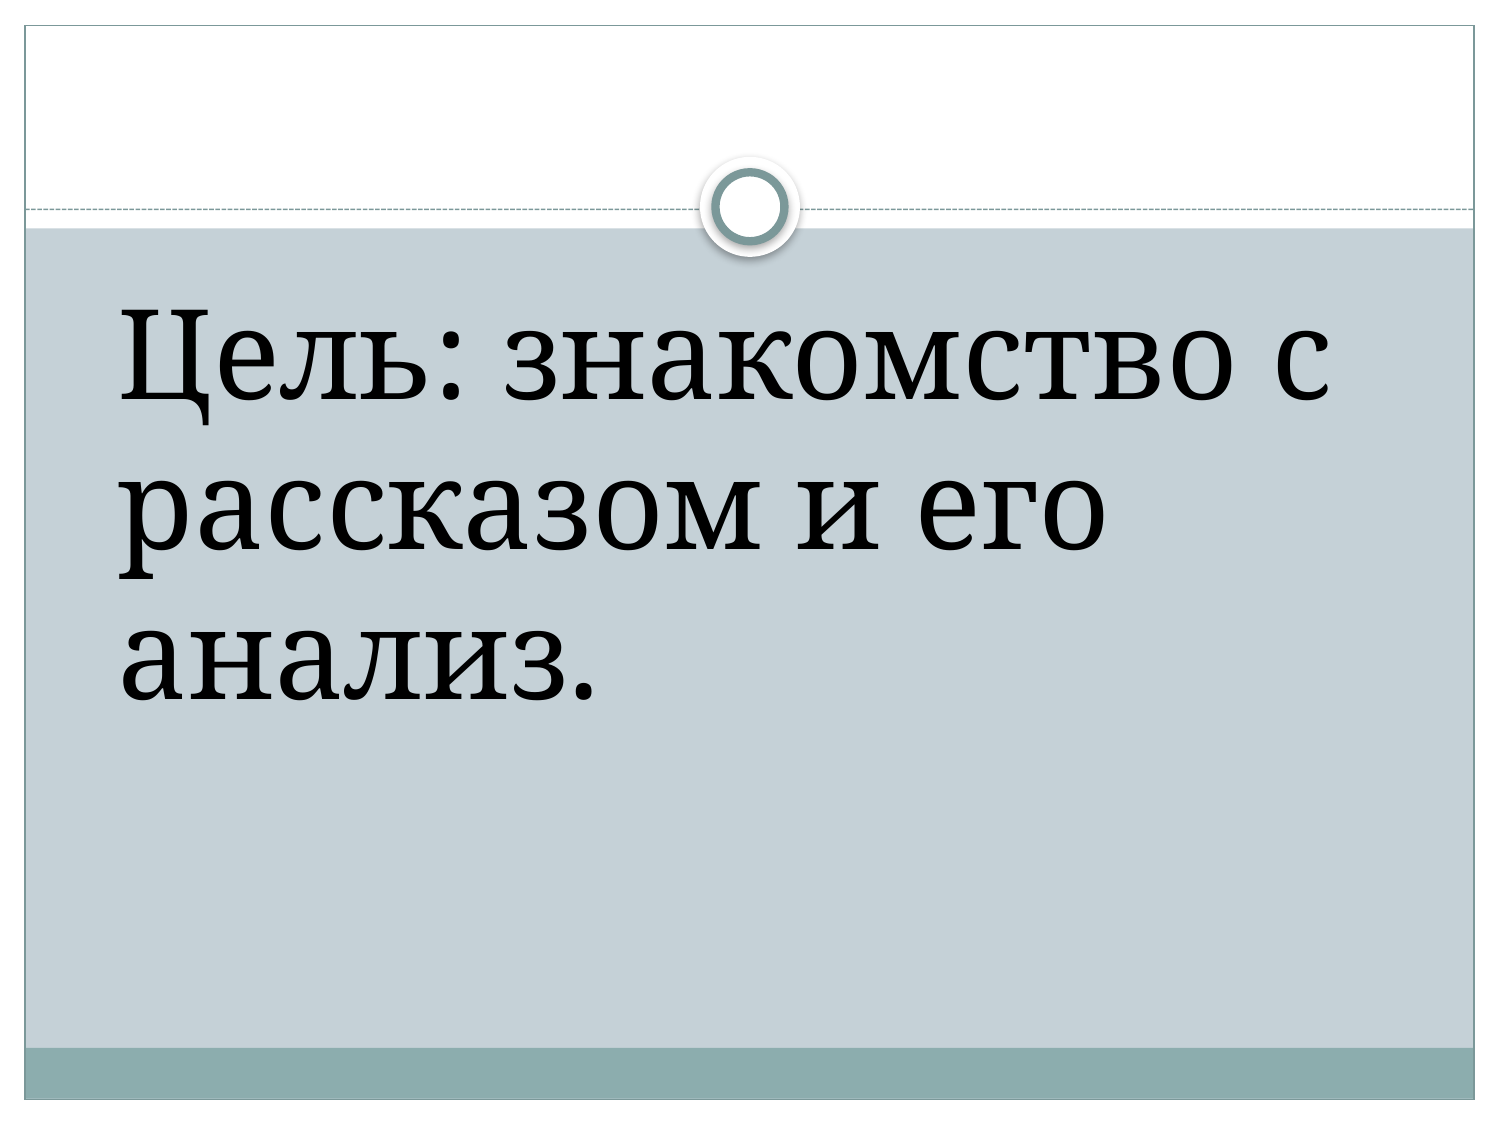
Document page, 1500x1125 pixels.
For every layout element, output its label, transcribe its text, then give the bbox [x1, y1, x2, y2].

list Цель: знакомство с рассказом и его анализ. [103, 267, 1498, 1018]
